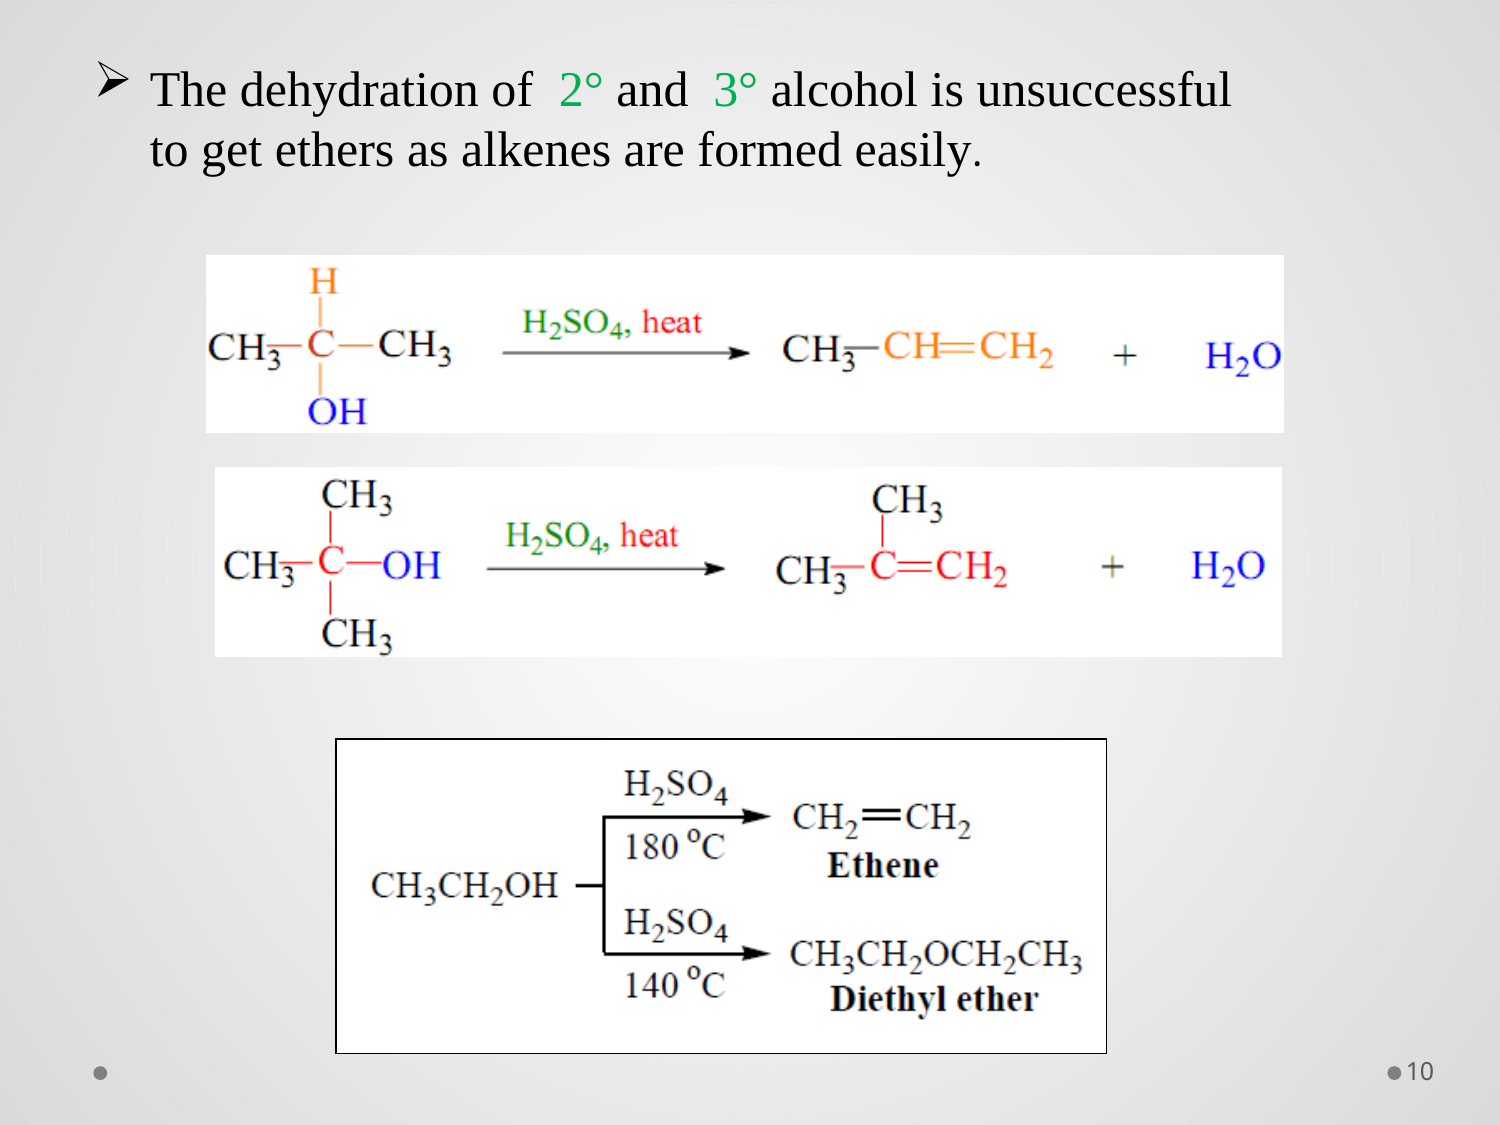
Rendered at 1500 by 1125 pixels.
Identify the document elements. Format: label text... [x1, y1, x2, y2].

text_box The dehydration of 2° and 3° alcohol is unsuccessful to get ethers as alkenes are formed easily. [78, 48, 1296, 184]
picture [215, 467, 1283, 658]
picture [336, 739, 1106, 1053]
picture [206, 255, 1284, 433]
slide_number 10 [1401, 1042, 1494, 1103]
